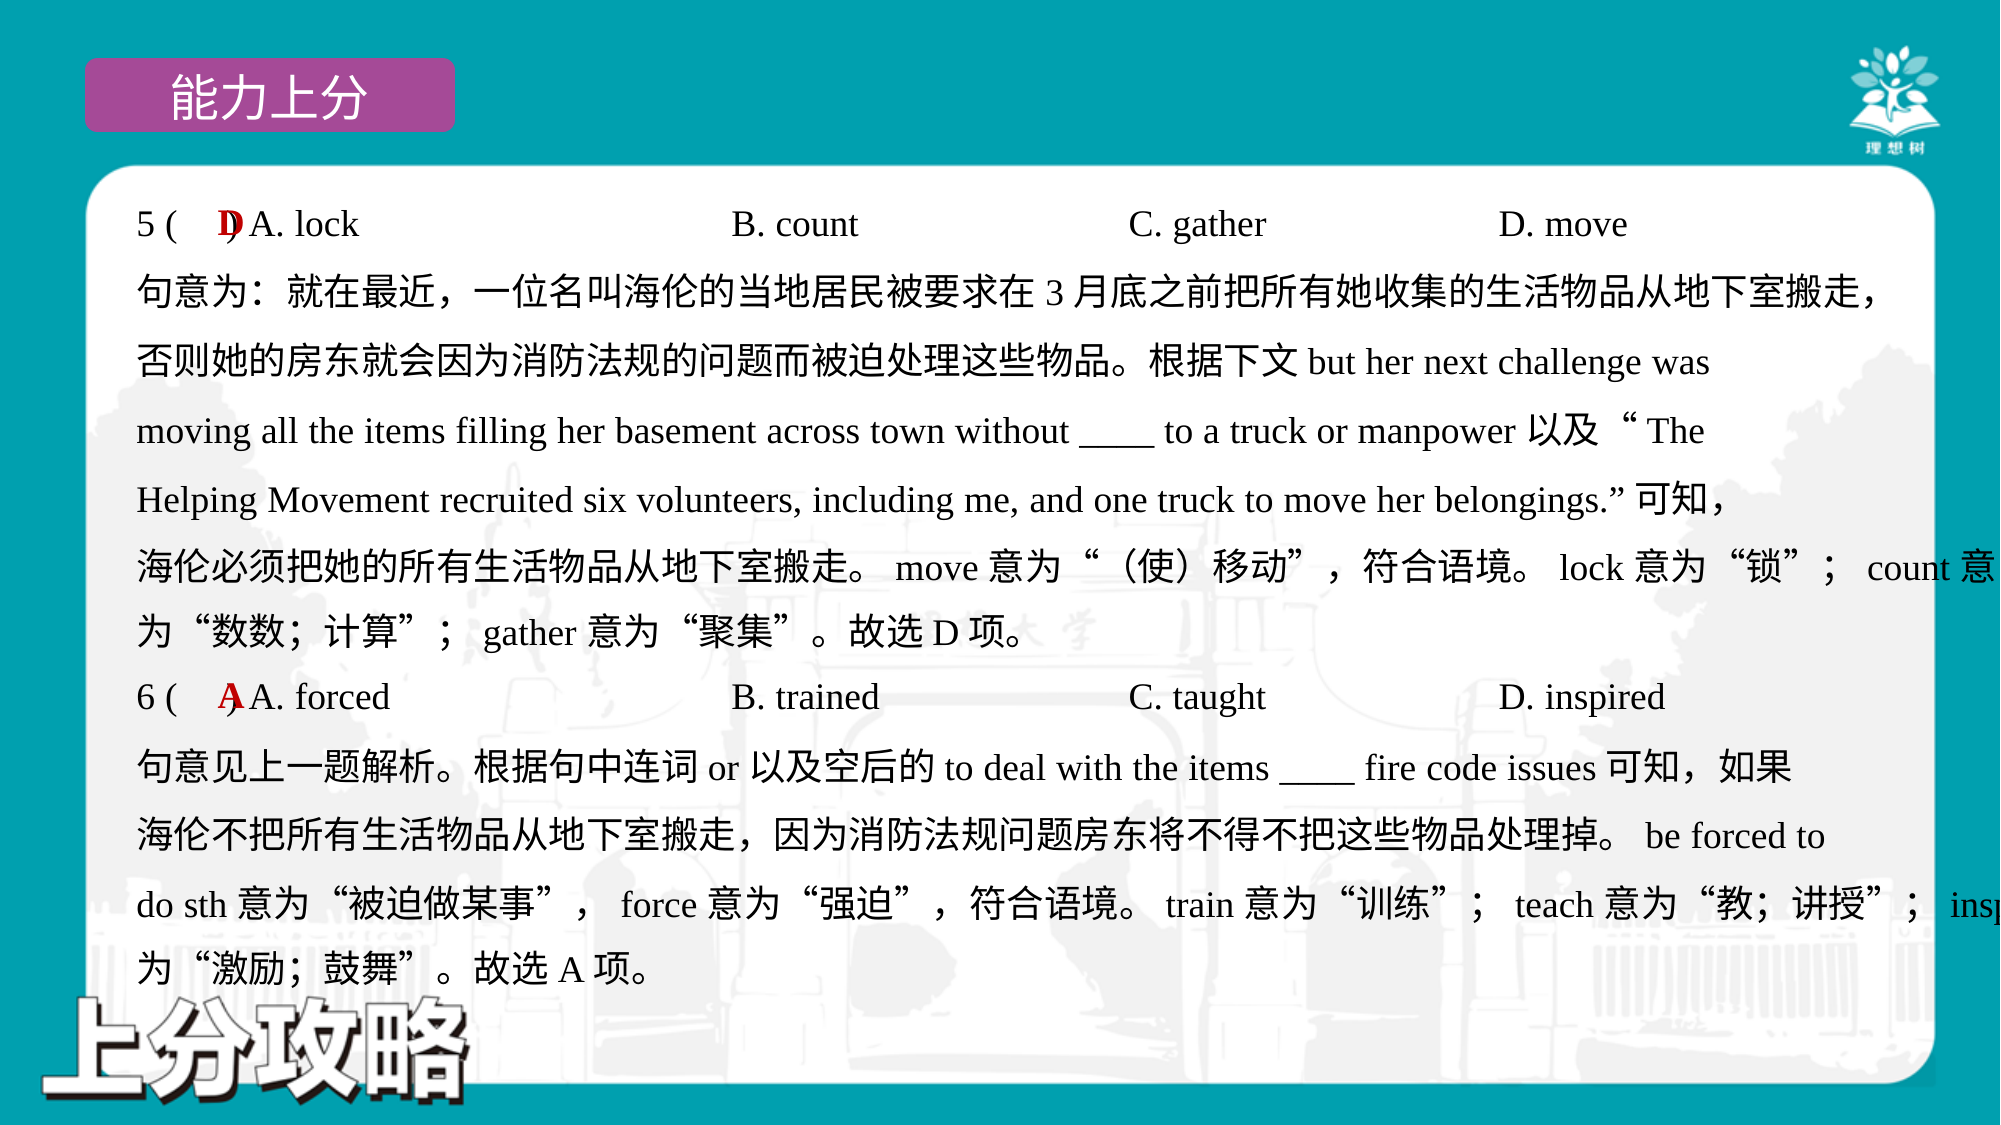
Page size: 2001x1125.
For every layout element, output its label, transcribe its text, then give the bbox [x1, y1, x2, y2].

picture [0, 0, 2000, 1125]
text_box 句意为：就在最近，一位名叫海伦的当地居民被要求在3月底之前把所有她收集的生活物品从地下室搬走， 否则她的房东就会因为消防法规的问题而被迫处理这些物品。根据下文but her next challenge was moving all the items filling her basement across town without ____ to a truck or manpower以及“The Helping Movement recruited six volunteers, including me, and one truck to move her belongings.”可知， 海伦必须把她的所有生活物品从地下室搬走。move意为“（使）移动”，符合语境。lock意为“锁”；count意 为“数数；计算”；gather意为“聚集”。故选D项。 [136, 244, 1865, 647]
text_box 5 ( ) A. lock B. count C. gather D. move [136, 176, 1865, 237]
text_box 句意见上一题解析。根据句中连词or以及空后的to deal with the items ____ fire code issues可知，如果 海伦不把所有生活物品从地下室搬走，因为消防法规问题房东将不得不把这些物品处理掉。be forced to do sth意为“被迫做某事”，force意为“强迫”，符合语境。train意为“训练”；teach意为“教；讲授”；inspire意 为“激励；鼓舞”。故选A项。 [136, 718, 1865, 984]
text_box D [204, 176, 259, 236]
text_box 6 ( ) A. forced B. trained C. taught D. inspired [136, 649, 1865, 710]
text_box A [204, 649, 259, 709]
